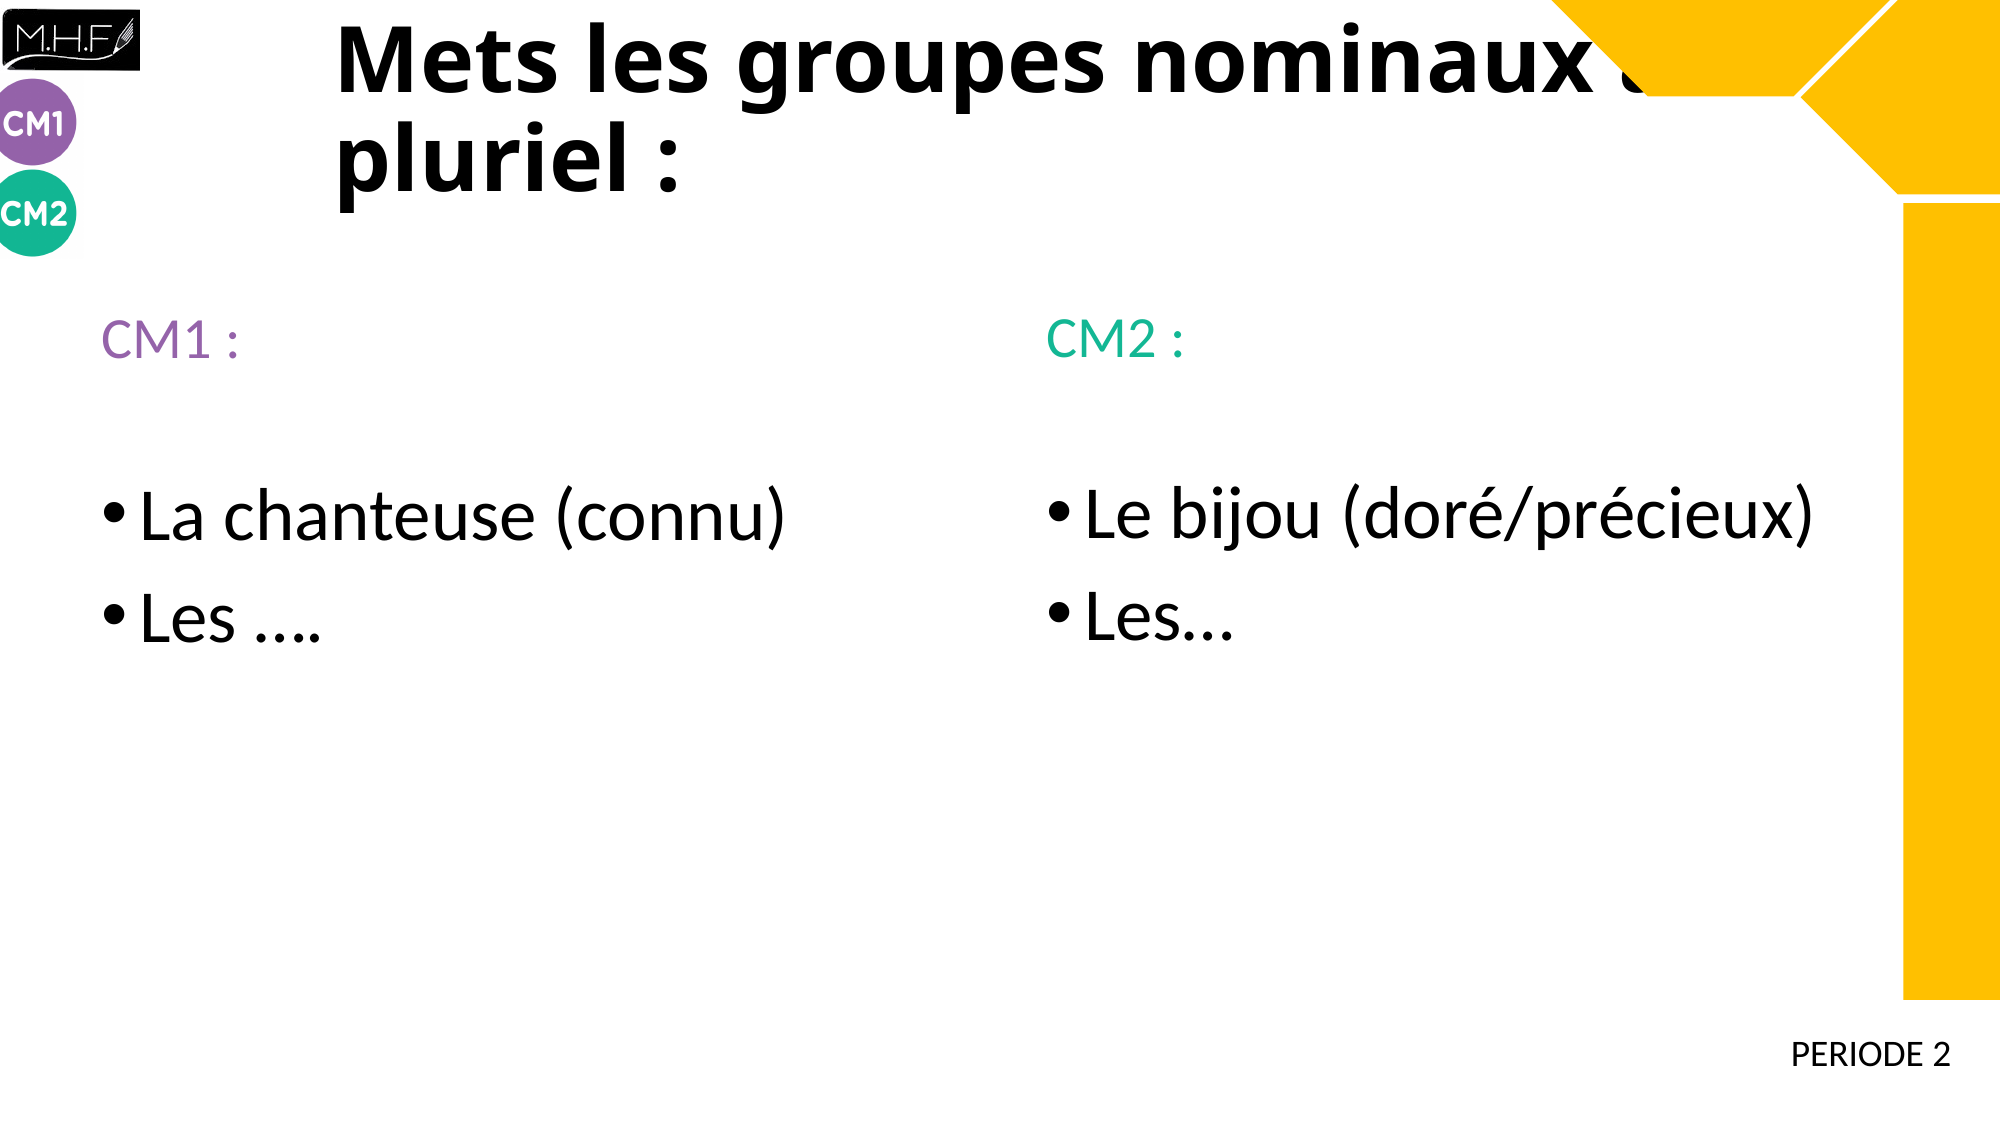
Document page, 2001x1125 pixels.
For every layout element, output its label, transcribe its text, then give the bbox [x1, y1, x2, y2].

text_box [1549, 0, 1892, 98]
text_box [1799, 0, 2000, 196]
text_box [1902, 202, 2000, 1001]
text_box CM2 : Le bijou (doré/précieux) Les… [1031, 299, 1853, 1014]
picture [0, 7, 140, 259]
list CM1 : La chanteuse (connu) Les …. [86, 300, 897, 1015]
title Mets les groupes nominaux au pluriel : [318, 3, 1865, 221]
text_box PERIODE 2 [1362, 1021, 1967, 1125]
